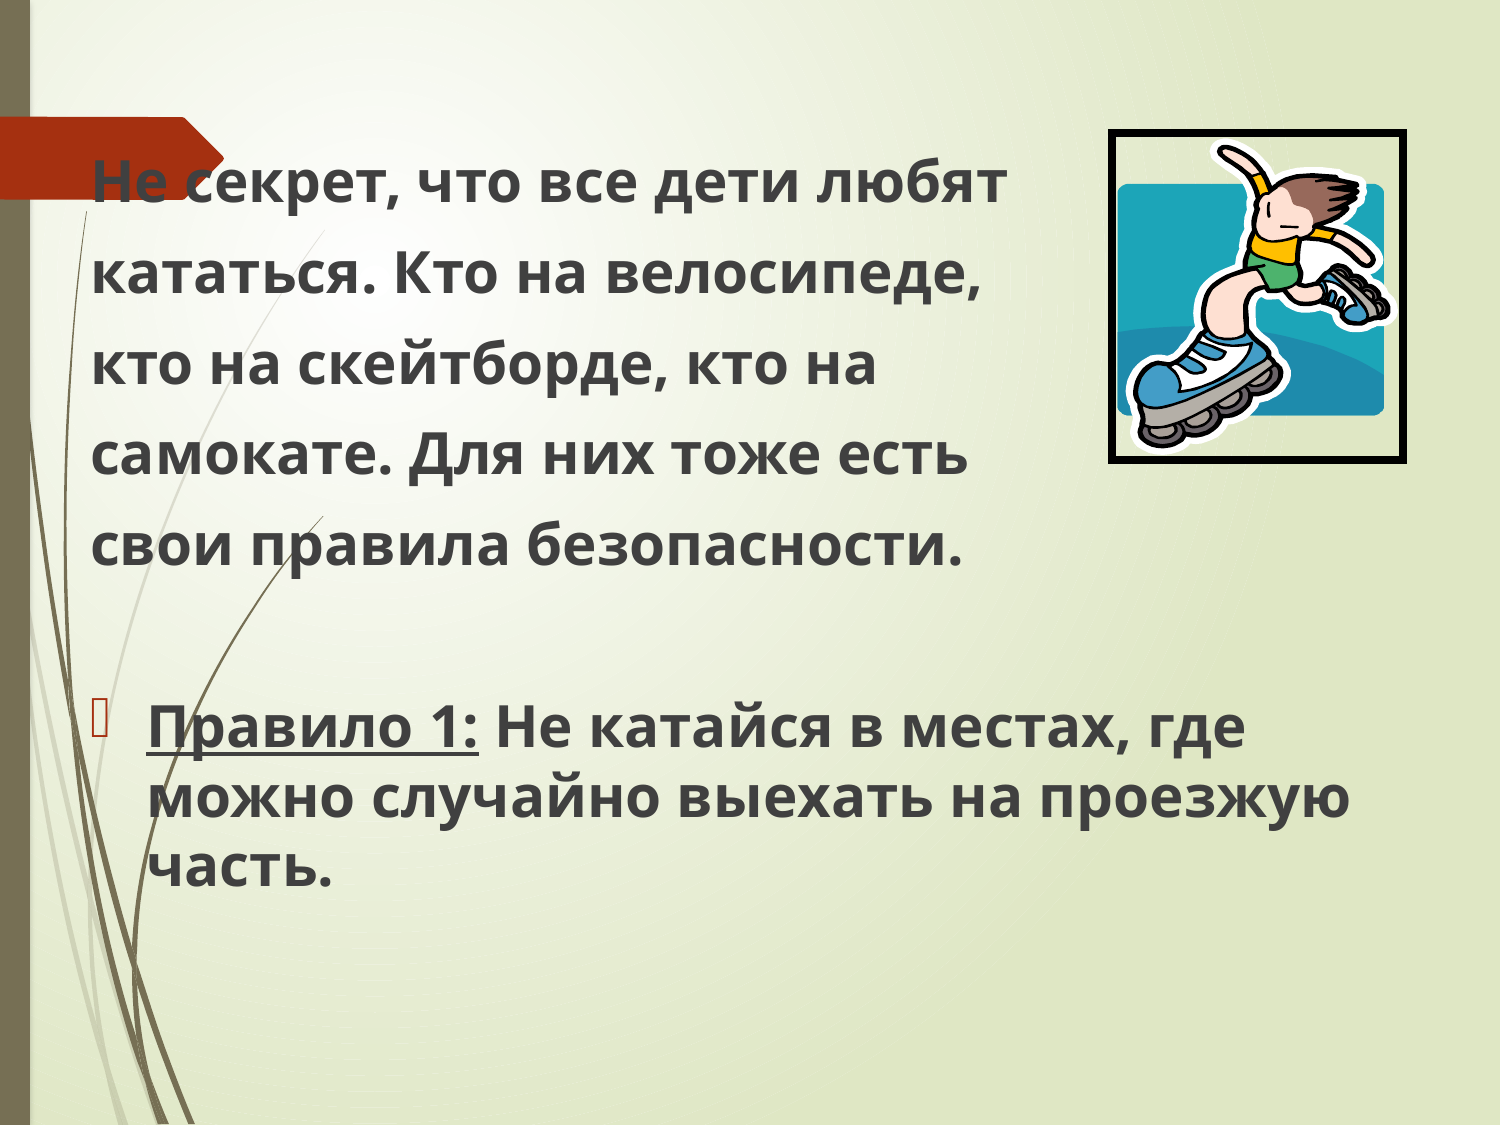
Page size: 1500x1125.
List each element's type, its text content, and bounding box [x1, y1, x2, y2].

picture [1115, 136, 1400, 457]
list Не секрет, что все дети любят кататься. Кто на велосипеде, кто на скейтборде, кто на самокате. Для них тоже есть свои правила безопасности. Правило 1: Не катайся в местах, где можно случайно выехать на проезжую часть. [75, 137, 1425, 1005]
